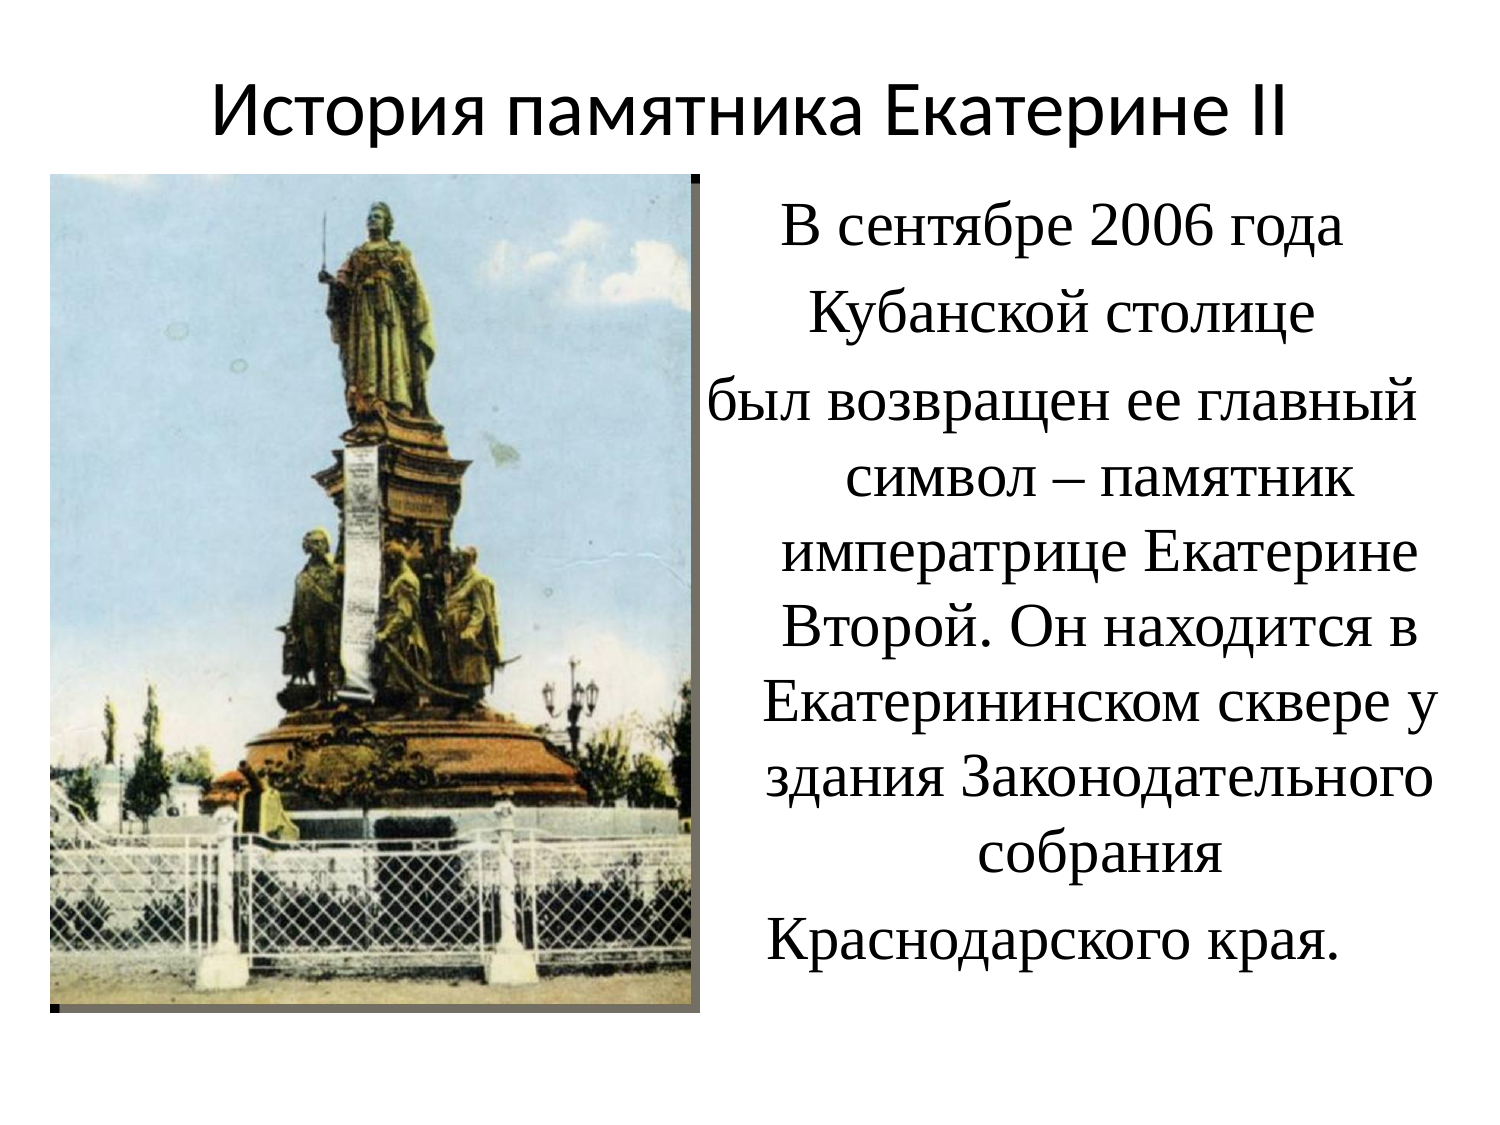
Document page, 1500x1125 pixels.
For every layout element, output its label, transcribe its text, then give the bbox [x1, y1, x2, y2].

picture [49, 174, 701, 1013]
title История памятника Екатерине II [75, 45, 1425, 163]
list В сентябре 2006 года Кубанской столице был возвращен ее главный символ – памятник императрице Екатерине Второй. Он находится в Екатерининском сквере у здания Законодательного собрания Краснодарского края. [701, 174, 1500, 988]
